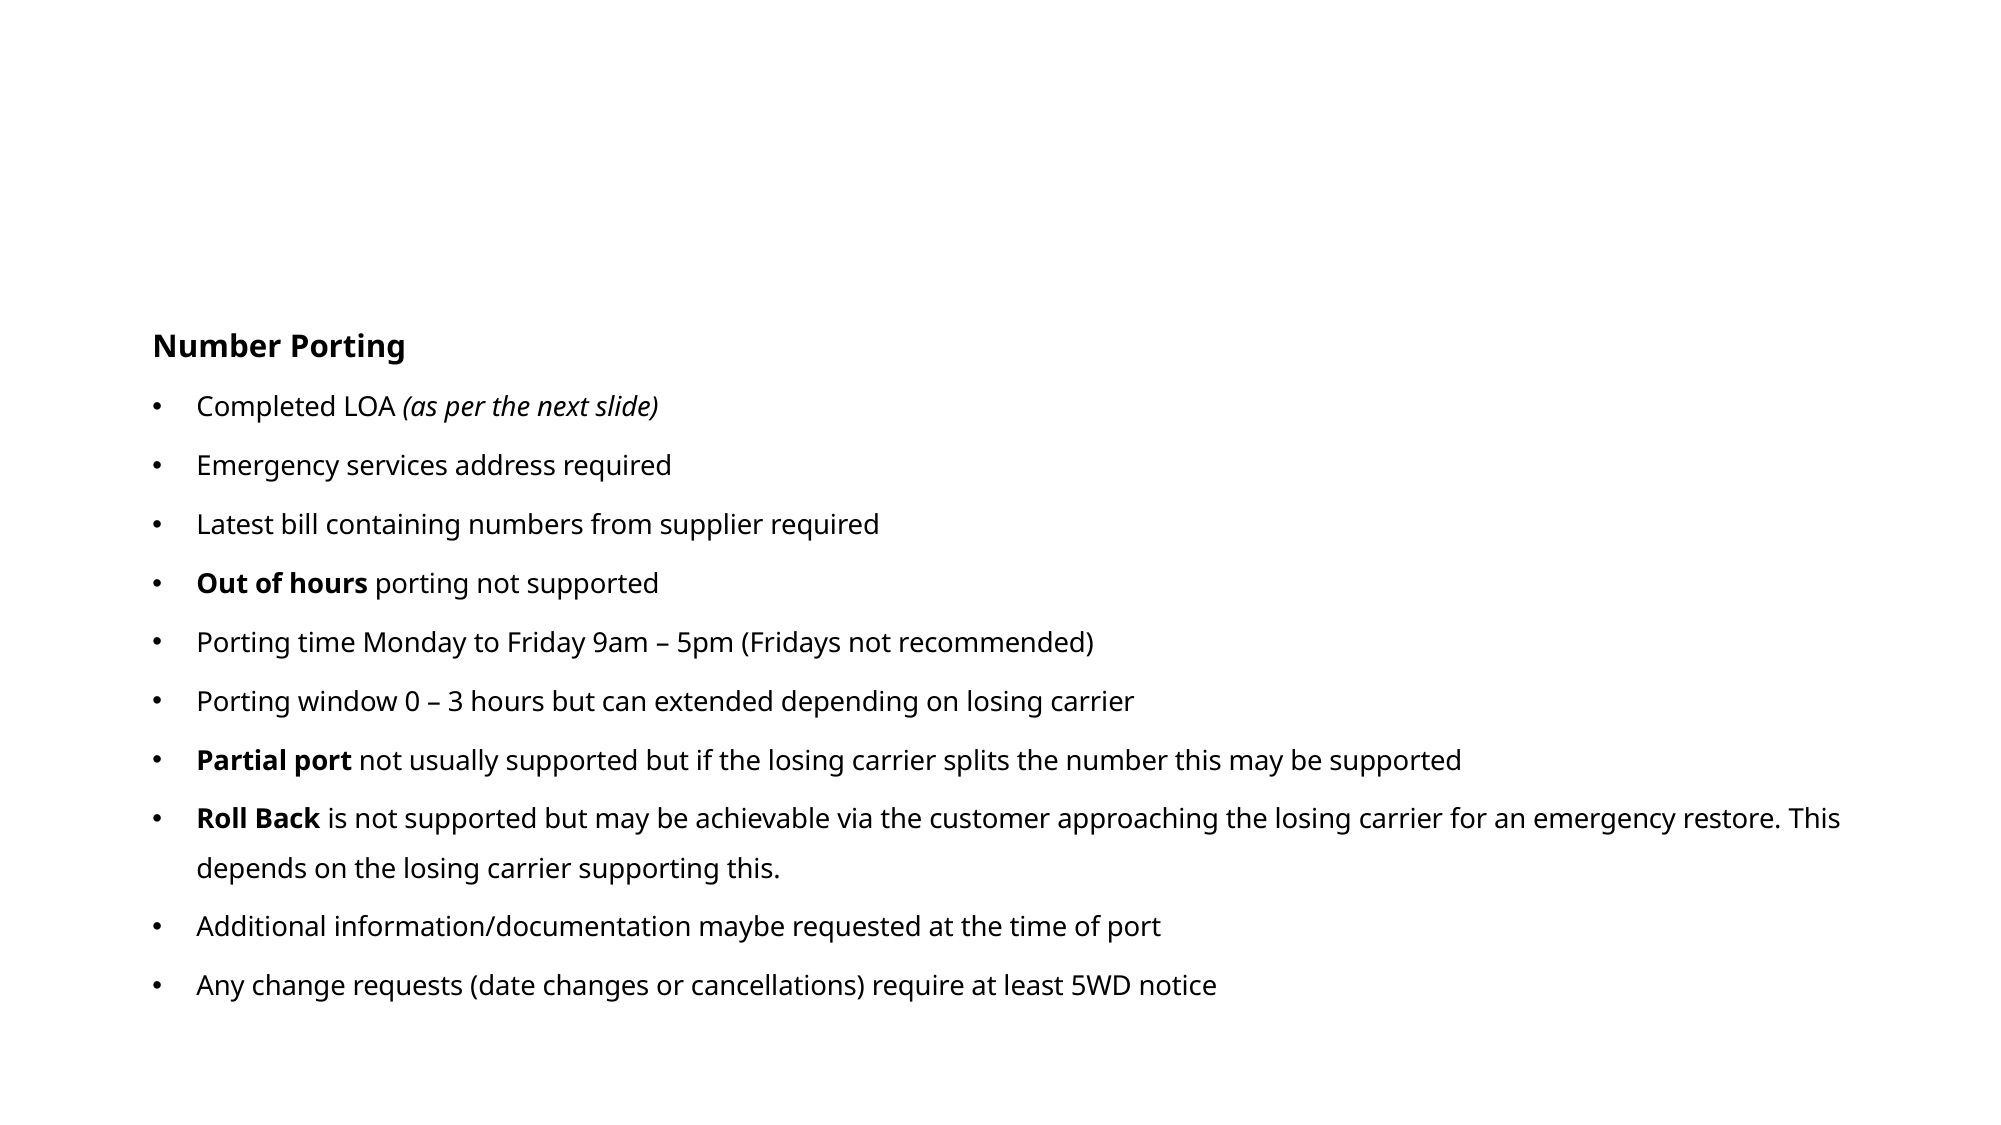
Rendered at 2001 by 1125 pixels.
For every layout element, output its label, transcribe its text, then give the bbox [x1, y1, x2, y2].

list Number Porting Completed LOA (as per the next slide) Emergency services address required Latest bill containing numbers from supplier required Out of hours porting not supported Porting time Monday to Friday 9am – 5pm (Fridays not recommended) Porting window 0 – 3 hours but can extended depending on losing carrier Partial port not usually supported but if the losing carrier splits the number this may be supported Roll Back is not supported but may be achievable via the customer approaching the losing carrier for an emergency restore. This depends on the losing carrier supporting this. Additional information/documentation maybe requested at the time of port Any change requests (date changes or cancellations) require at least 5WD notice [137, 299, 1863, 1014]
